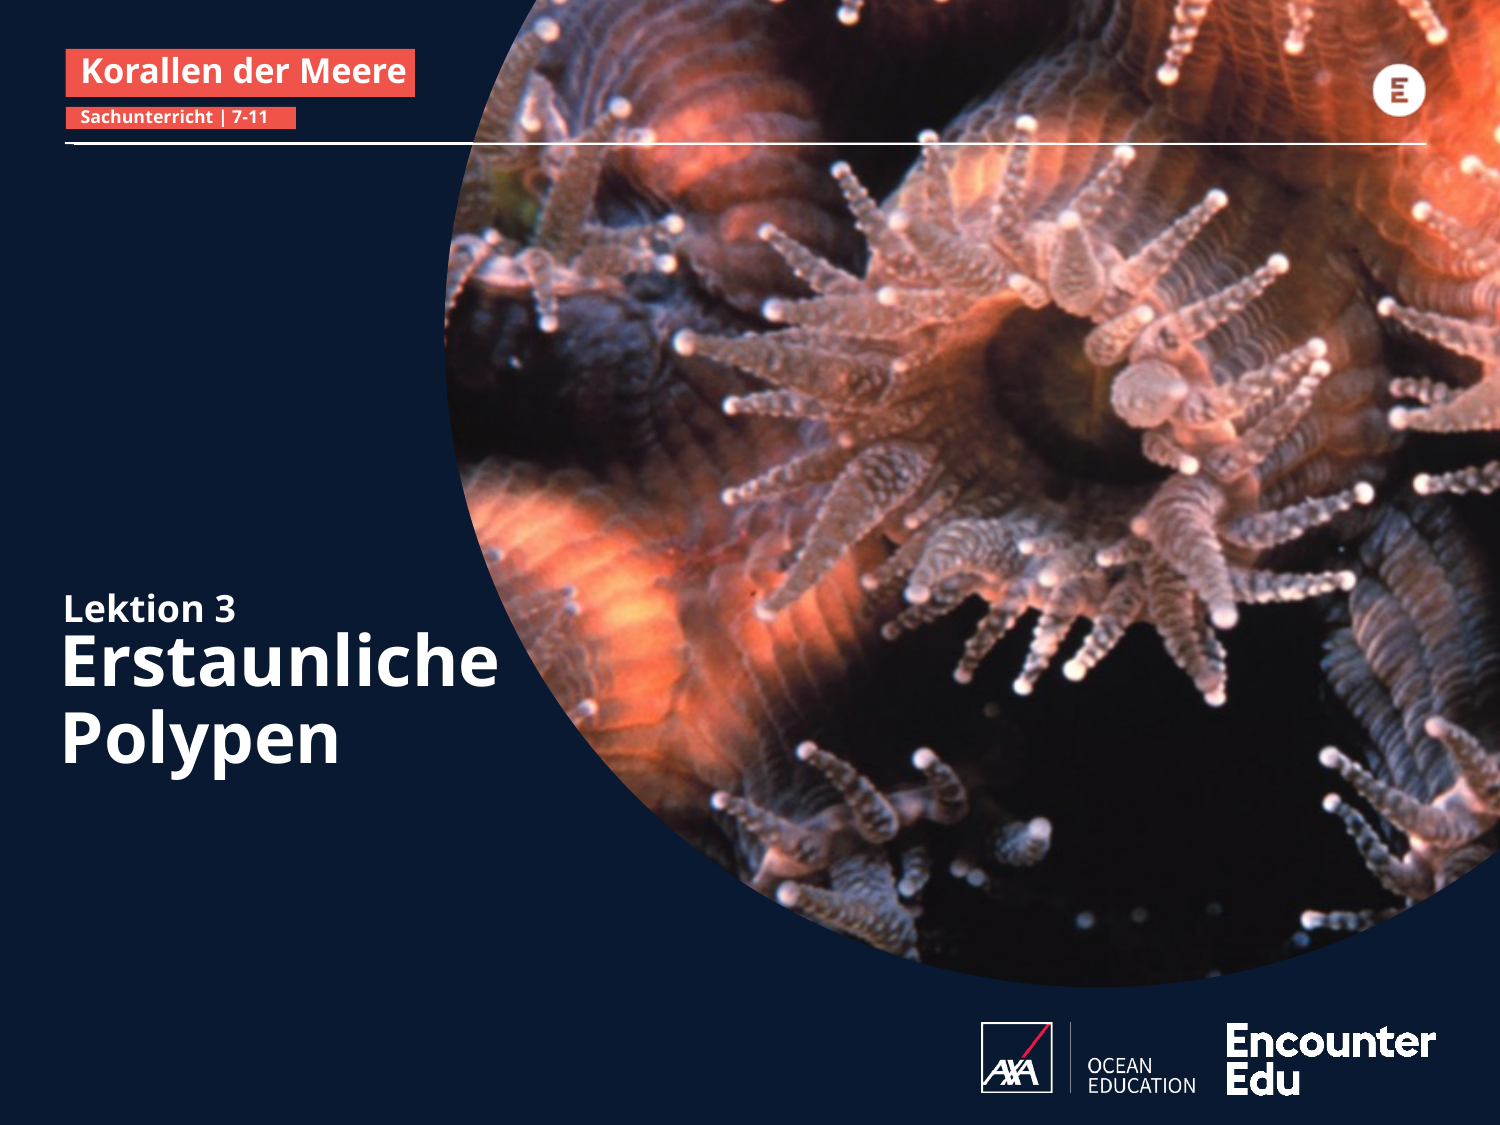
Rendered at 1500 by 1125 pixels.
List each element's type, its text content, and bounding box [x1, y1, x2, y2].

picture [1370, 62, 1428, 120]
picture [1222, 1020, 1443, 1097]
list Lektion 3 [54, 582, 445, 614]
list Sachunterricht | 7-11 [65, 106, 297, 130]
text_box [444, 0, 1500, 988]
list Erstaunliche Polypen [51, 614, 606, 962]
picture [981, 1021, 1195, 1093]
list Korallen der Meere [65, 48, 416, 98]
